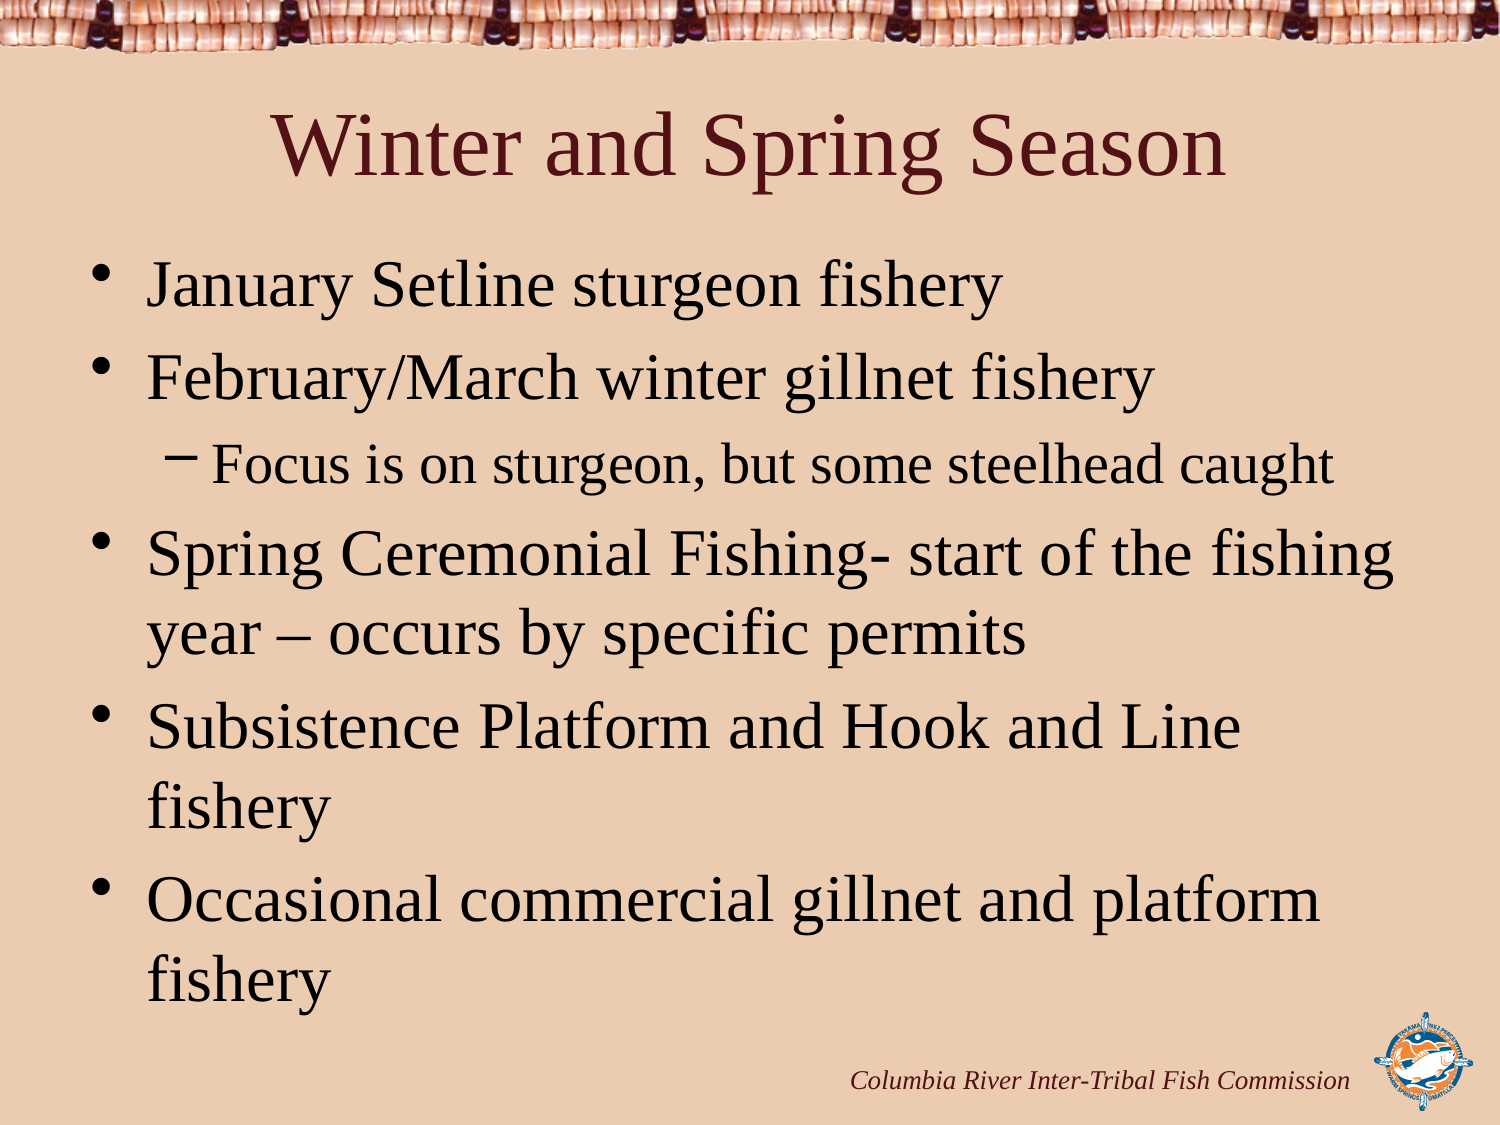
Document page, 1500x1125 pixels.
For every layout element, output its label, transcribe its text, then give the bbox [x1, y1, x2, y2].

picture [0, 0, 1500, 54]
picture [1374, 1012, 1473, 1111]
title Winter and Spring Season [75, 45, 1425, 232]
list January Setline sturgeon fishery February/March winter gillnet fishery Focus is on sturgeon, but some steelhead caught Spring Ceremonial Fishing- start of the fishing year – occurs by specific permits Subsistence Platform and Hook and Line fishery Occasional commercial gillnet and platform fishery [75, 232, 1425, 975]
